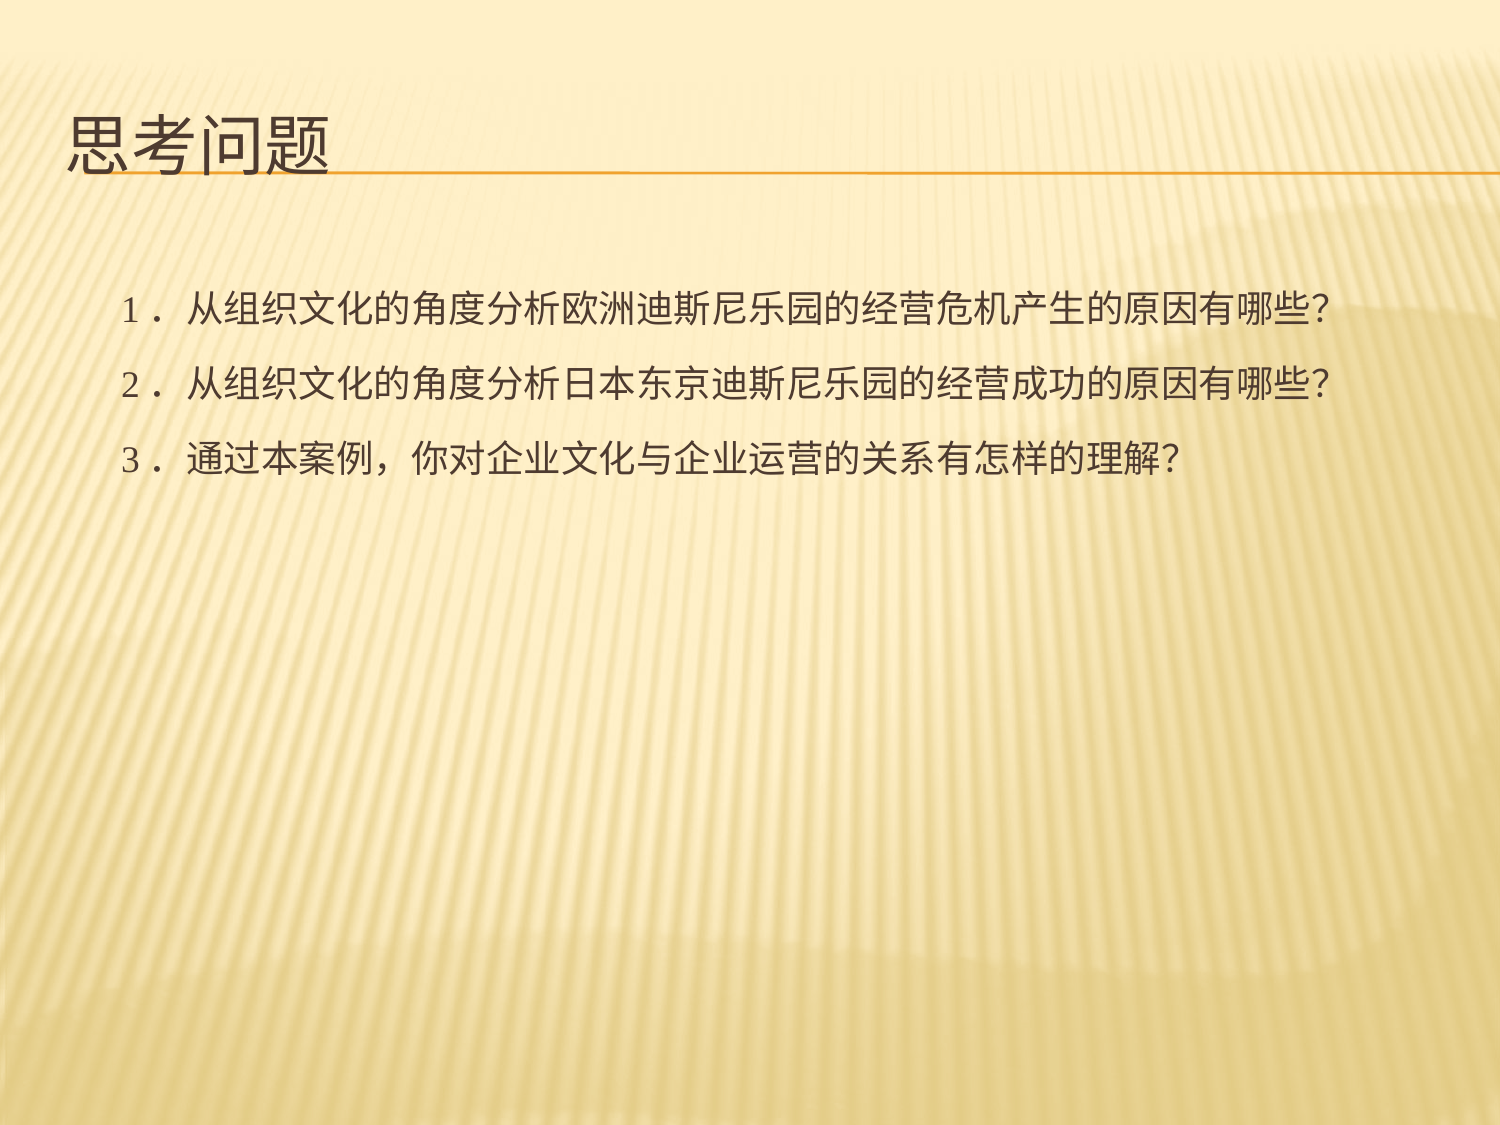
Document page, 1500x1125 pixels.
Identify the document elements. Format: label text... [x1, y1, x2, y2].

list 1．从组织文化的角度分析欧洲迪斯尼乐园的经营危机产生的原因有哪些？ 2．从组织文化的角度分析日本东京迪斯尼乐园的经营成功的原因有哪些？ 3．通过本案例，你对企业文化与企业运营的关系有怎样的理解？ [49, 254, 1476, 998]
title 思考问题 [50, 75, 1475, 213]
